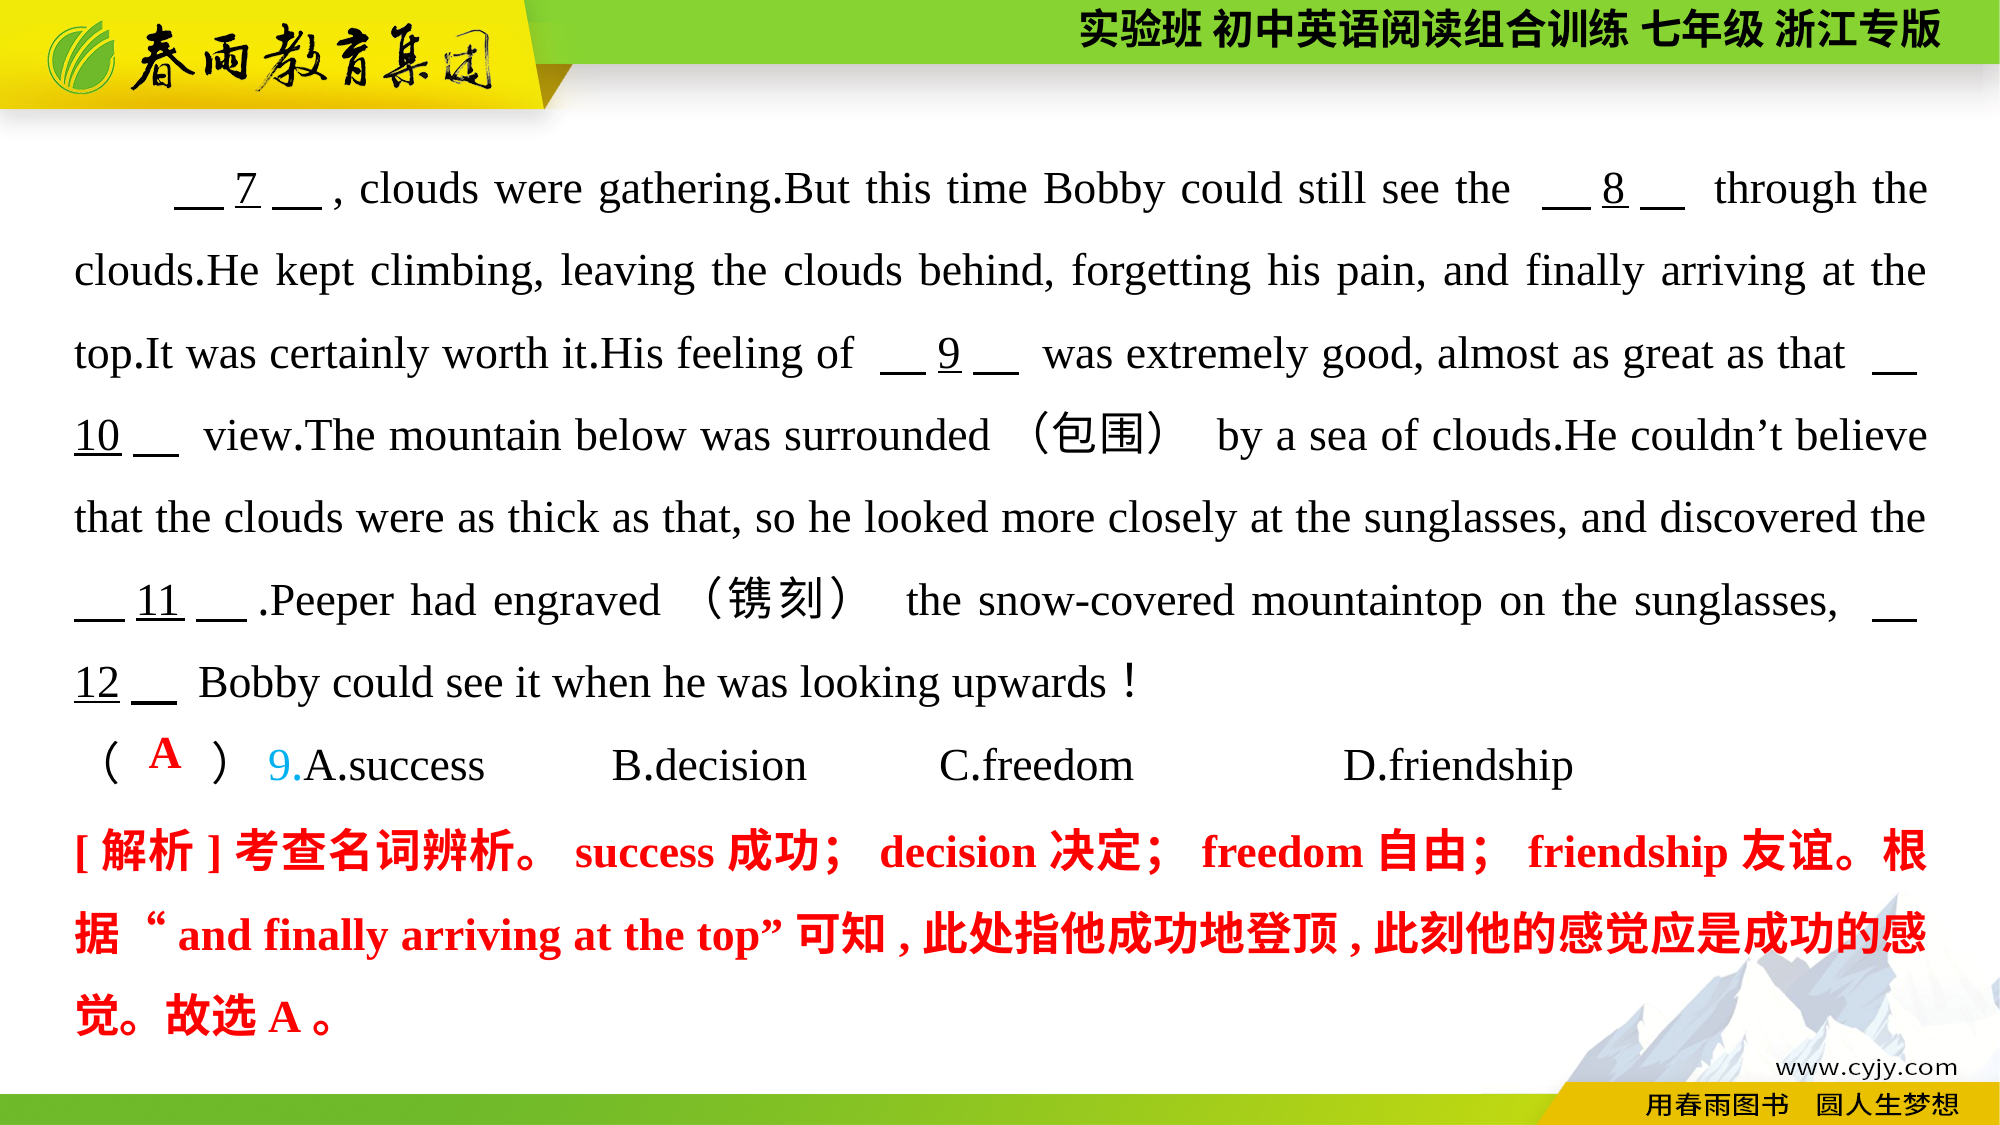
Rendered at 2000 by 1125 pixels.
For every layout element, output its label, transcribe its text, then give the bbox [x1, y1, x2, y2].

picture [0, 0, 2000, 1125]
list 7 , clouds were gathering.But this time Bobby could still see the 8 through the clouds.He kept climbing, leaving the clouds behind, forgetting his pain, and finally arriving at the top.It was certainly worth it.His feeling of 9 was extremely good, almost as great as that 10 view.The mountain below was surrounded（包围） by a sea of clouds.He couldn’t believe that the clouds were as thick as that, so he looked more closely at the sunglasses, and discovered the 11 .Peeper had engraved（镌刻） the snow-covered mountaintop on the sunglasses, 12 Bobby could see it when he was looking upwards！ （ ）9.A.success B.decision C.freedom D.friendship [59, 122, 1944, 786]
text_box [解析]考查名词辨析。success成功；decision决定；freedom自由；friendship友谊。根据“and finally arriving at the top”可知,此处指他成功地登顶,此刻他的感觉应是成功的感觉。故选A。 [59, 786, 1944, 1050]
text_box A [133, 715, 197, 786]
